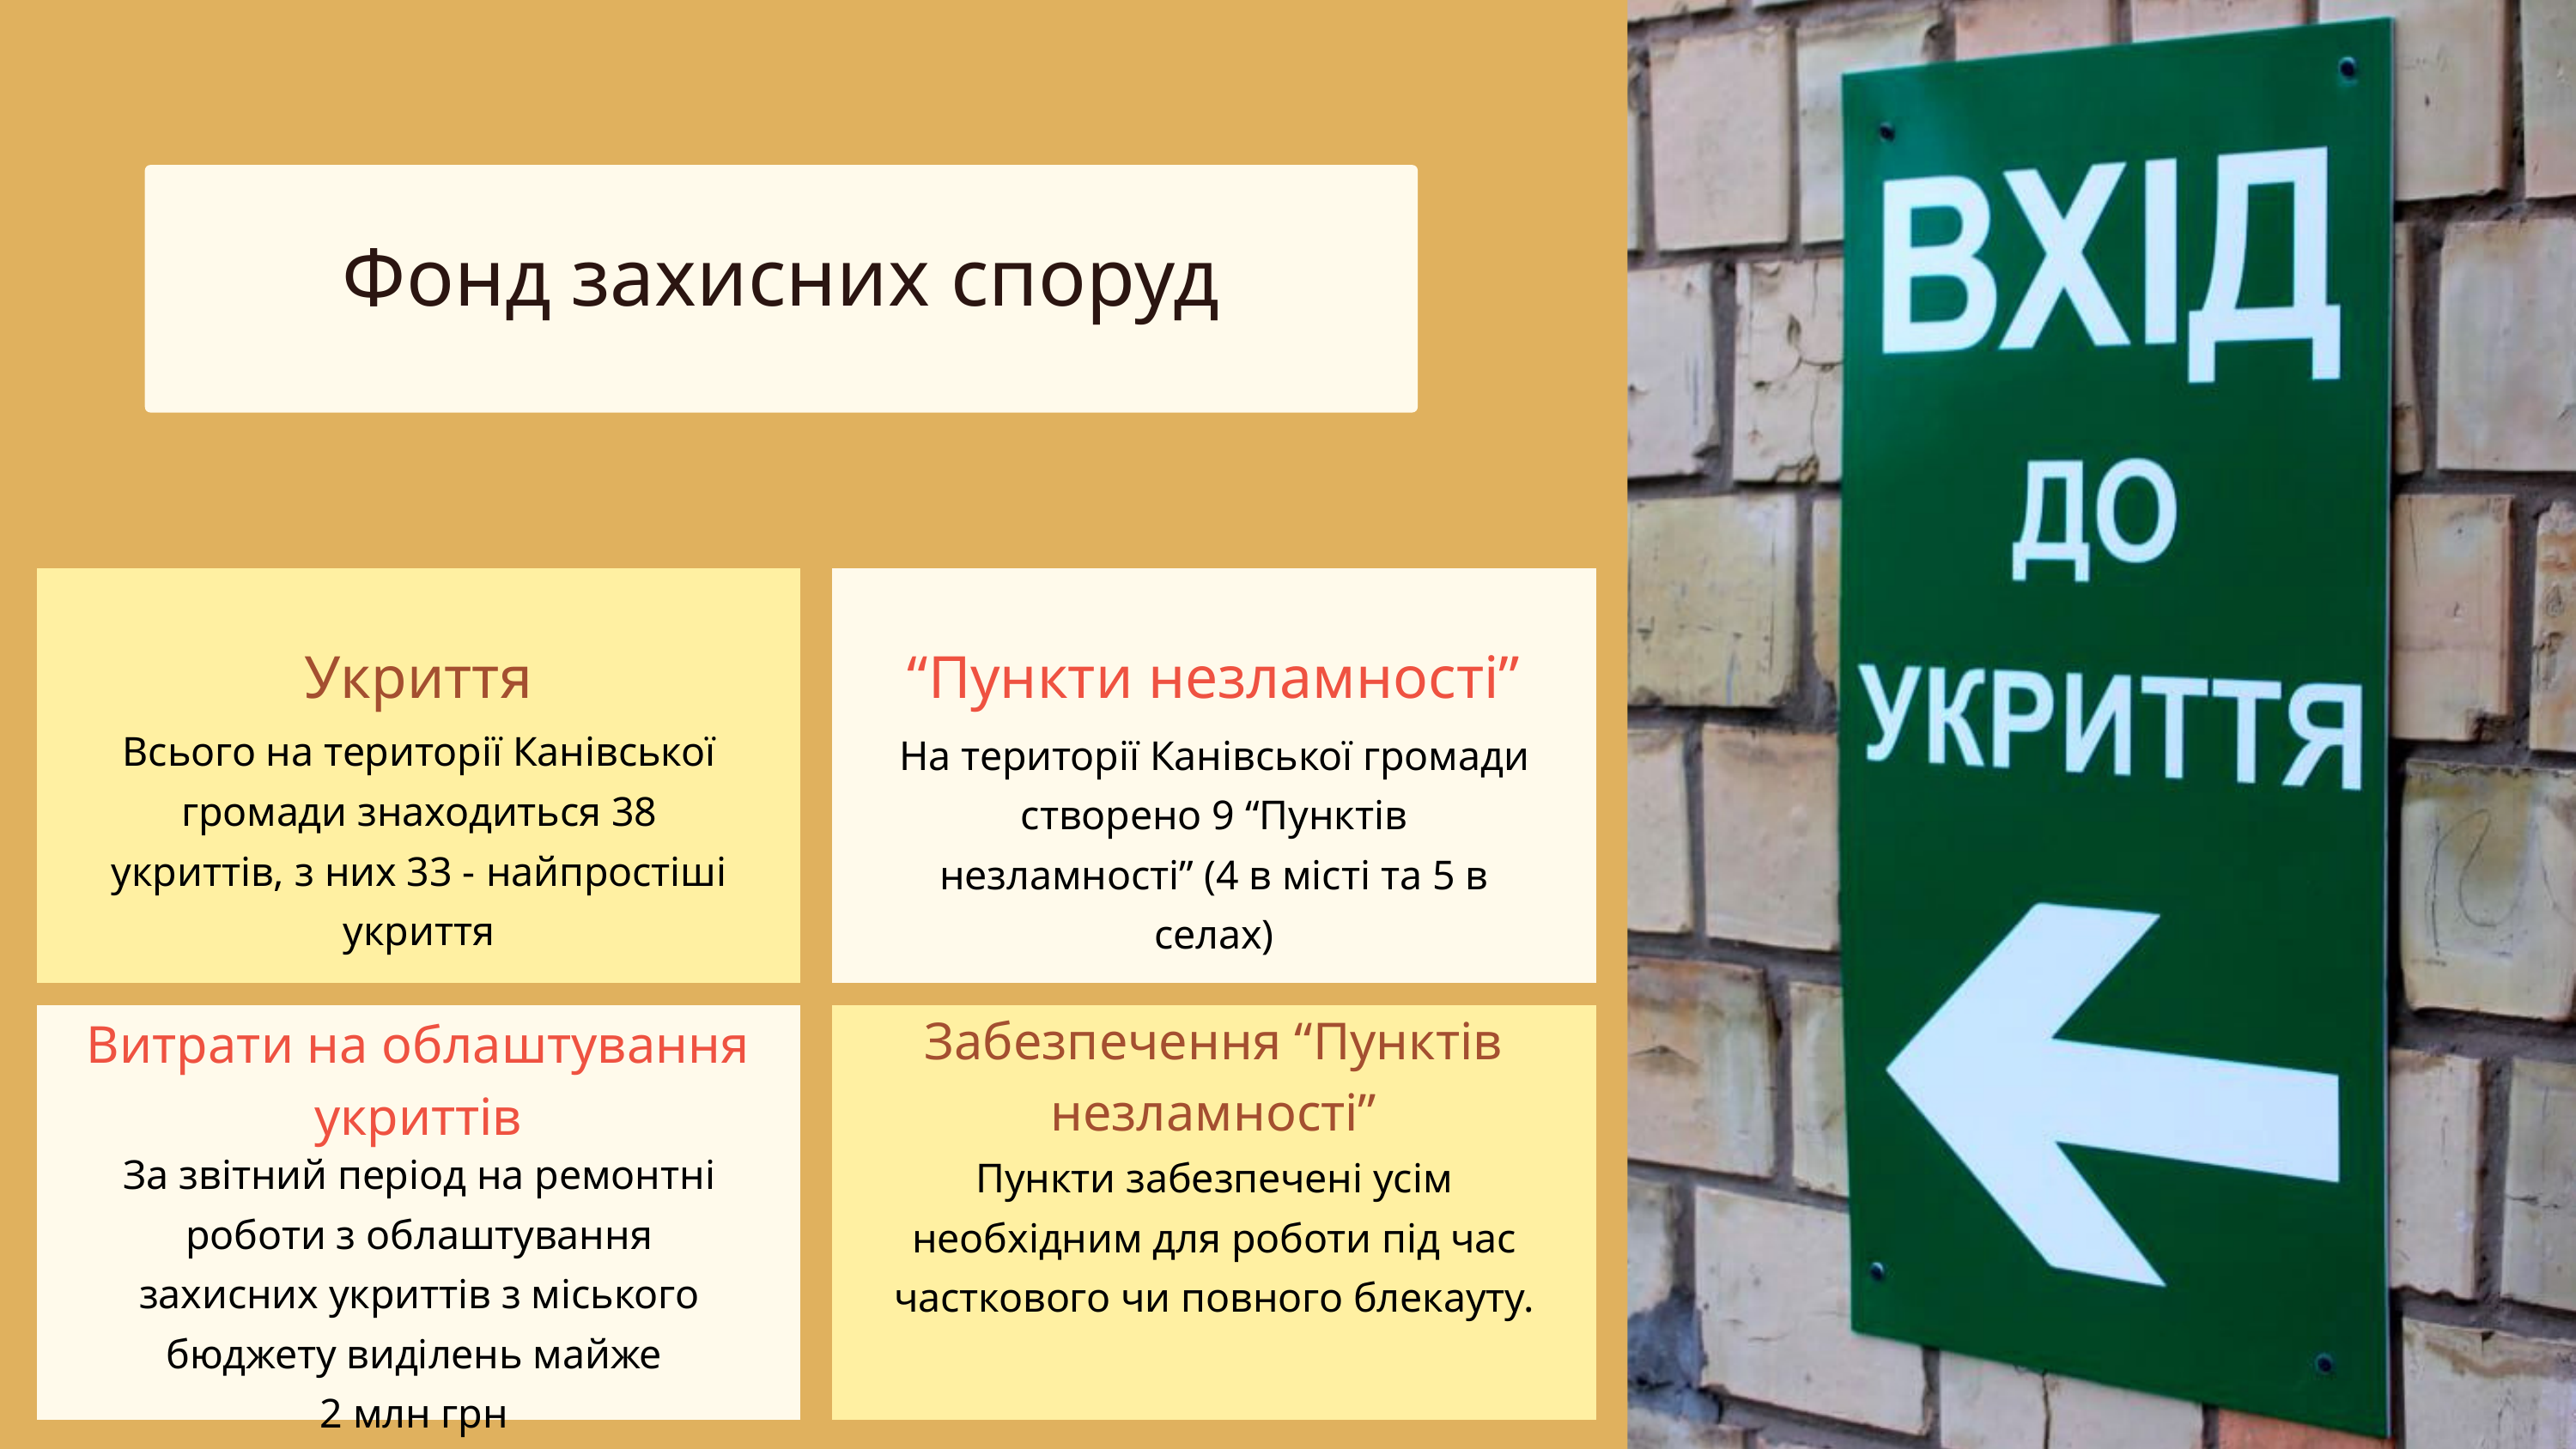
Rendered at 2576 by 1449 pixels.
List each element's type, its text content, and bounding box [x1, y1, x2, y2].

text_box [1627, 0, 2576, 1449]
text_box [832, 1004, 1596, 1420]
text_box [36, 1004, 801, 1420]
text_box За звітний період на ремонтні роботи з облаштування захисних укриттів з міського бюджету виділень майже 2 млн грн [95, 1427, 743, 1436]
text_box Забезпечення “Пунктів незламності” [860, 998, 1568, 1003]
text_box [832, 568, 1596, 983]
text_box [36, 568, 801, 983]
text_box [144, 164, 1419, 413]
